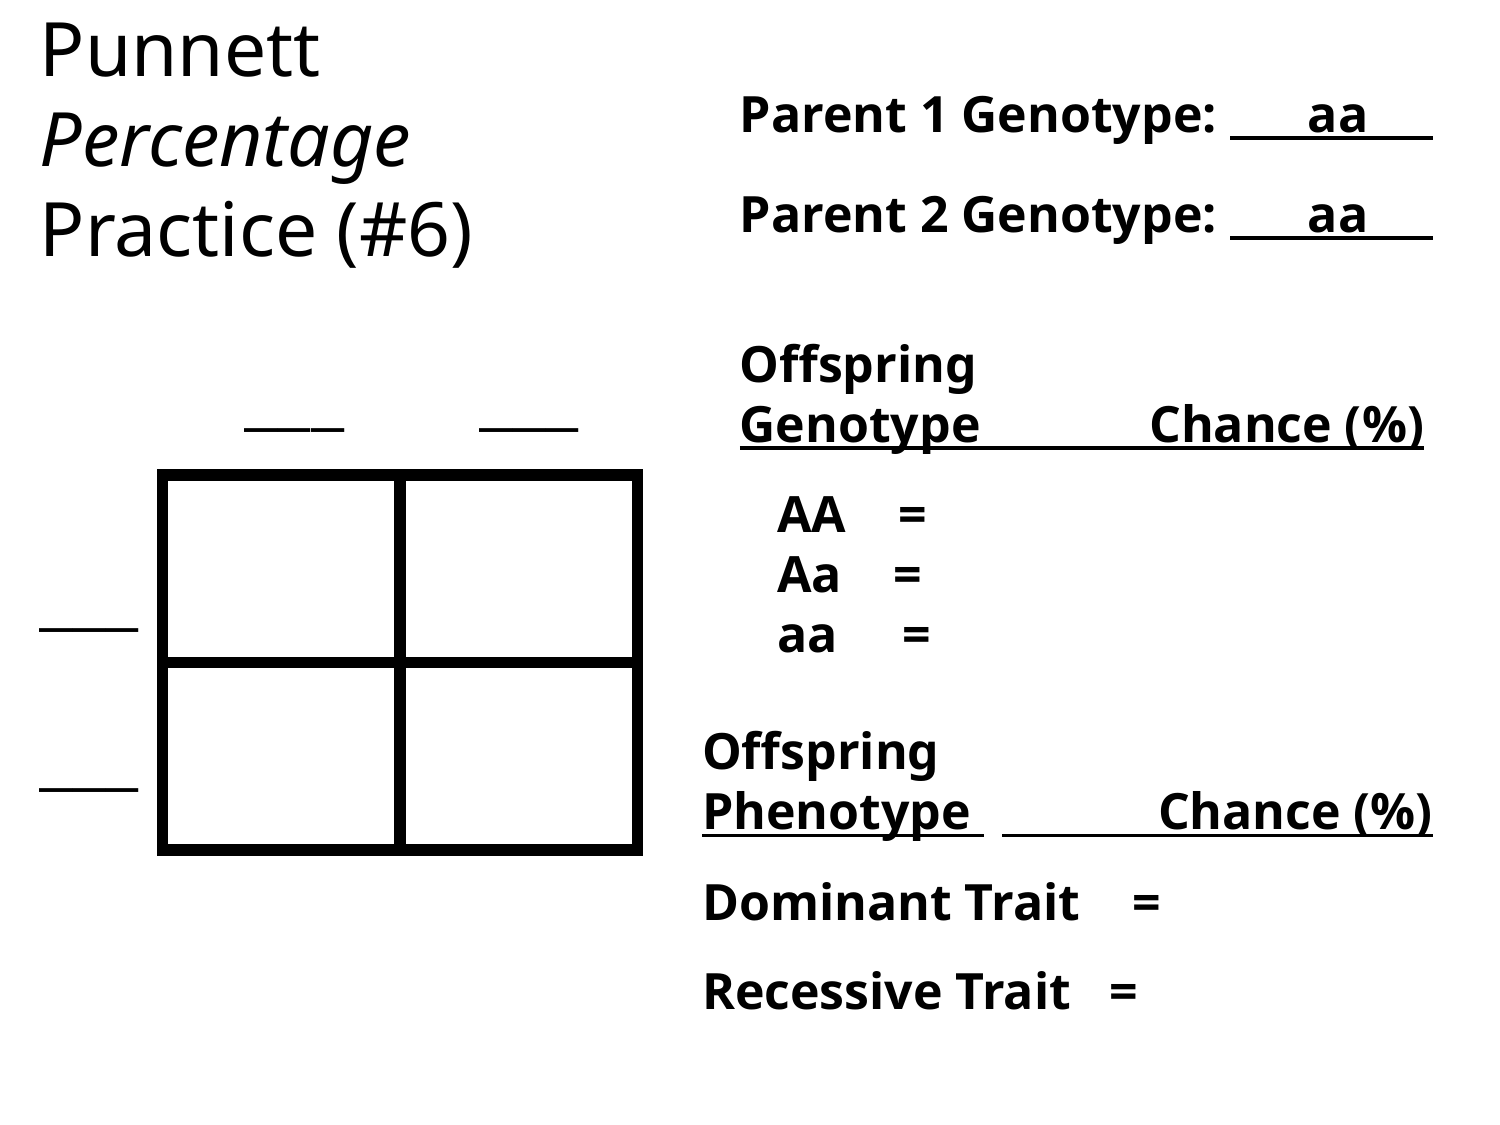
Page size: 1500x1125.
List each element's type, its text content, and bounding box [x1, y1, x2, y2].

text_box ___ ___ [24, 549, 175, 805]
text_box Parent 1 Genotype: aa [725, 74, 1450, 150]
table_cell [168, 668, 394, 844]
text_box Parent 2 Genotype: aa [725, 174, 1450, 250]
text_box AA = Aa = aa = [762, 474, 1413, 670]
table_header [406, 481, 632, 657]
table_cell [406, 668, 632, 844]
table_header [168, 481, 394, 657]
text_box ___ ___ [200, 349, 613, 445]
text_box Offspring Phenotype Chance (%) [687, 712, 1475, 848]
title Punnett Percentage Practice (#6) [24, 50, 675, 313]
text_box [237, 412, 350, 473]
text_box Dominant Trait = Recessive Trait = [687, 862, 1450, 1028]
text_box Offspring Genotype Chance (%) [725, 324, 1450, 460]
